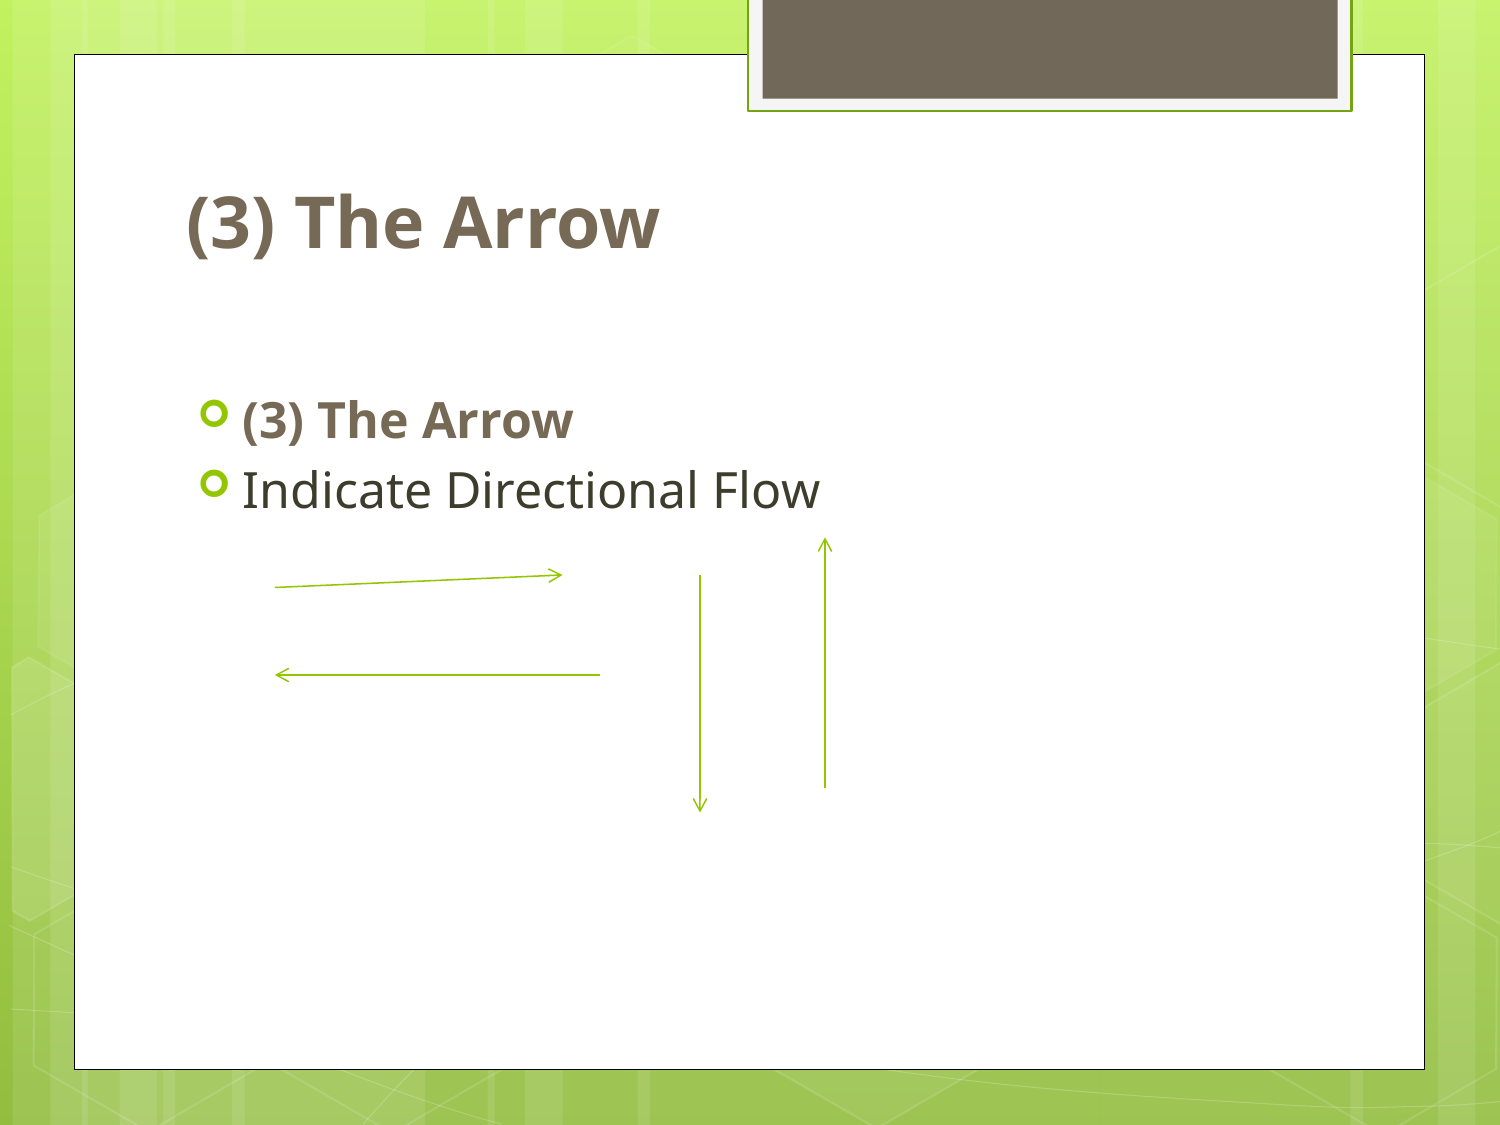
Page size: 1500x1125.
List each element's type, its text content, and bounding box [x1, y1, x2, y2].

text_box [274, 574, 563, 588]
list (3) The Arrow Indicate Directional Flow [171, 381, 1283, 957]
title (3) The Arrow [171, 168, 1324, 357]
